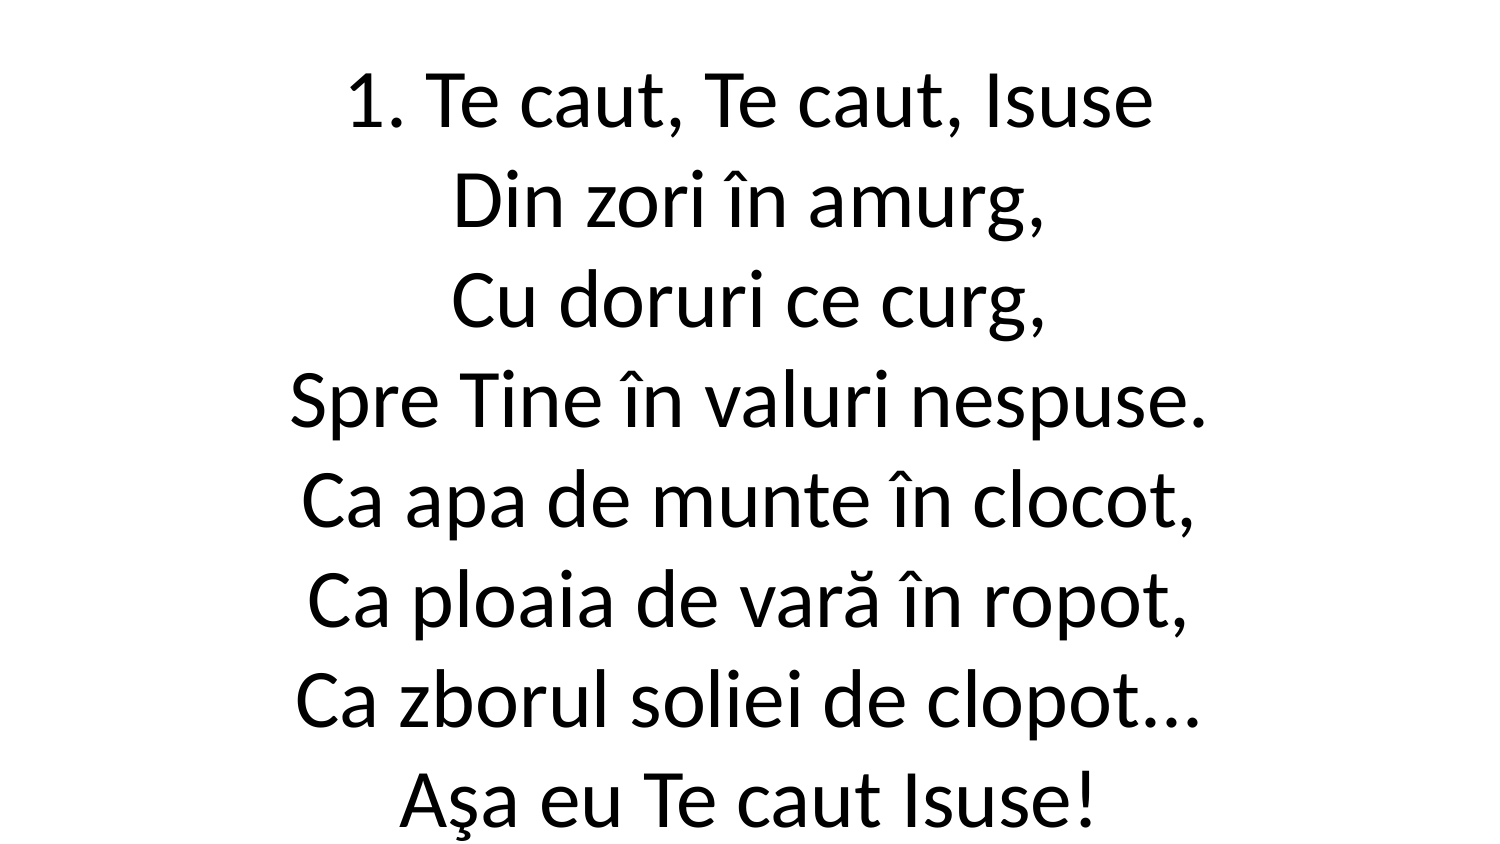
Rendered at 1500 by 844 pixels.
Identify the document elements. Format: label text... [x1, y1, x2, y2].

text_box 1. Te caut, Te caut, Isuse Din zori în amurg, Cu doruri ce curg, Spre Tine în valuri nespuse. Ca apa de munte în clocot, Ca ploaia de vară în ropot, Ca zborul soliei de clopot... Aşa eu Te caut Isuse! [274, 0, 1226, 844]
